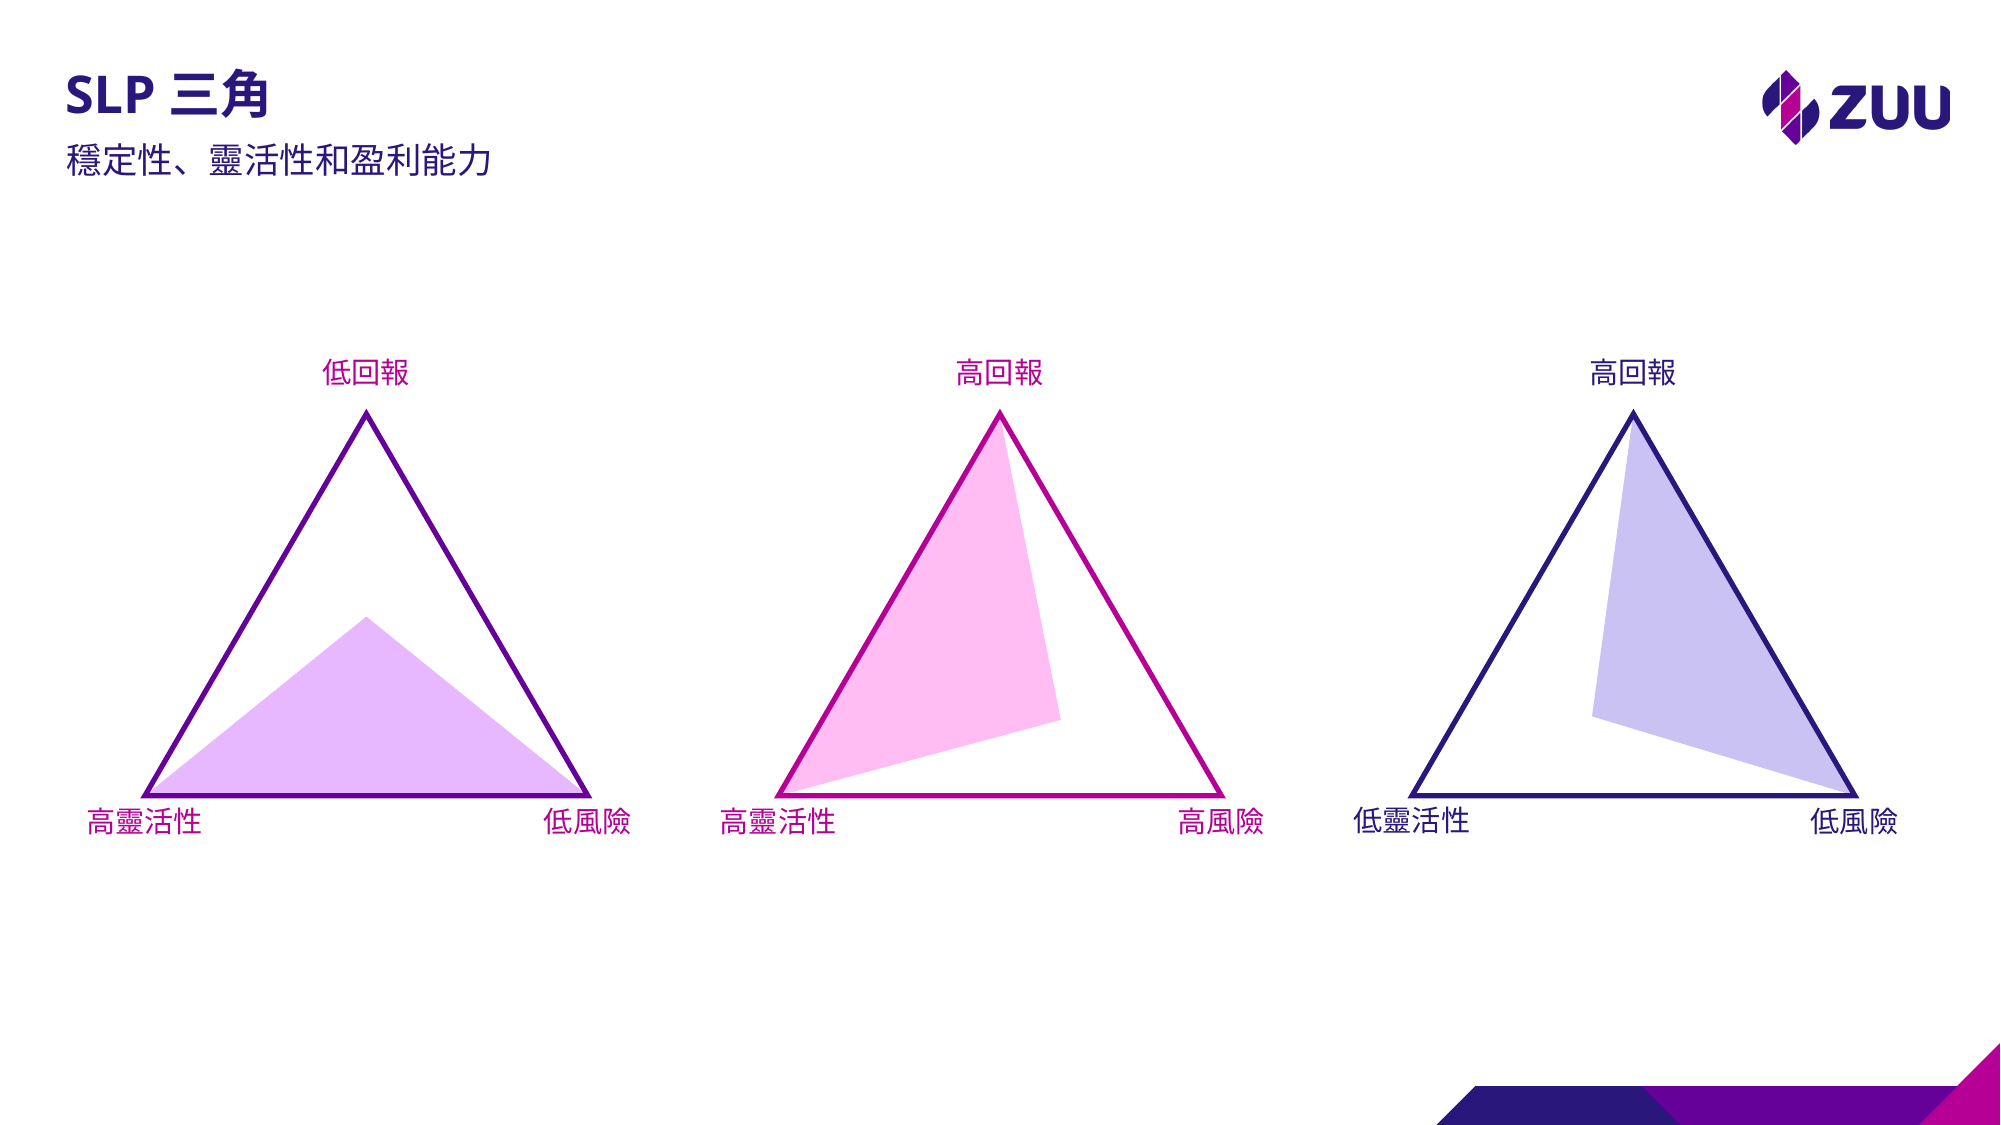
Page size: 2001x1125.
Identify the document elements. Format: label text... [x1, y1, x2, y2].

subtitle 穩定性、靈活性和盈利能力 [52, 128, 1950, 197]
text_box 低靈活性 [1211, 794, 1613, 845]
text_box 低回報 [165, 346, 568, 397]
text_box 高靈活性 [577, 795, 980, 846]
text_box 低風險 [387, 796, 577, 846]
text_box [778, 413, 1222, 796]
text_box 低風險 [1654, 795, 2000, 846]
title SLP三角 [50, 50, 1950, 145]
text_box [144, 413, 588, 796]
text_box 高風險 [1020, 796, 1423, 846]
text_box 高靈活性 [0, 795, 346, 846]
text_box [1411, 411, 1855, 796]
slide_number 9 [1500, 1042, 1950, 1103]
text_box 高回報 [1432, 346, 1835, 397]
text_box 高回報 [799, 346, 1201, 397]
